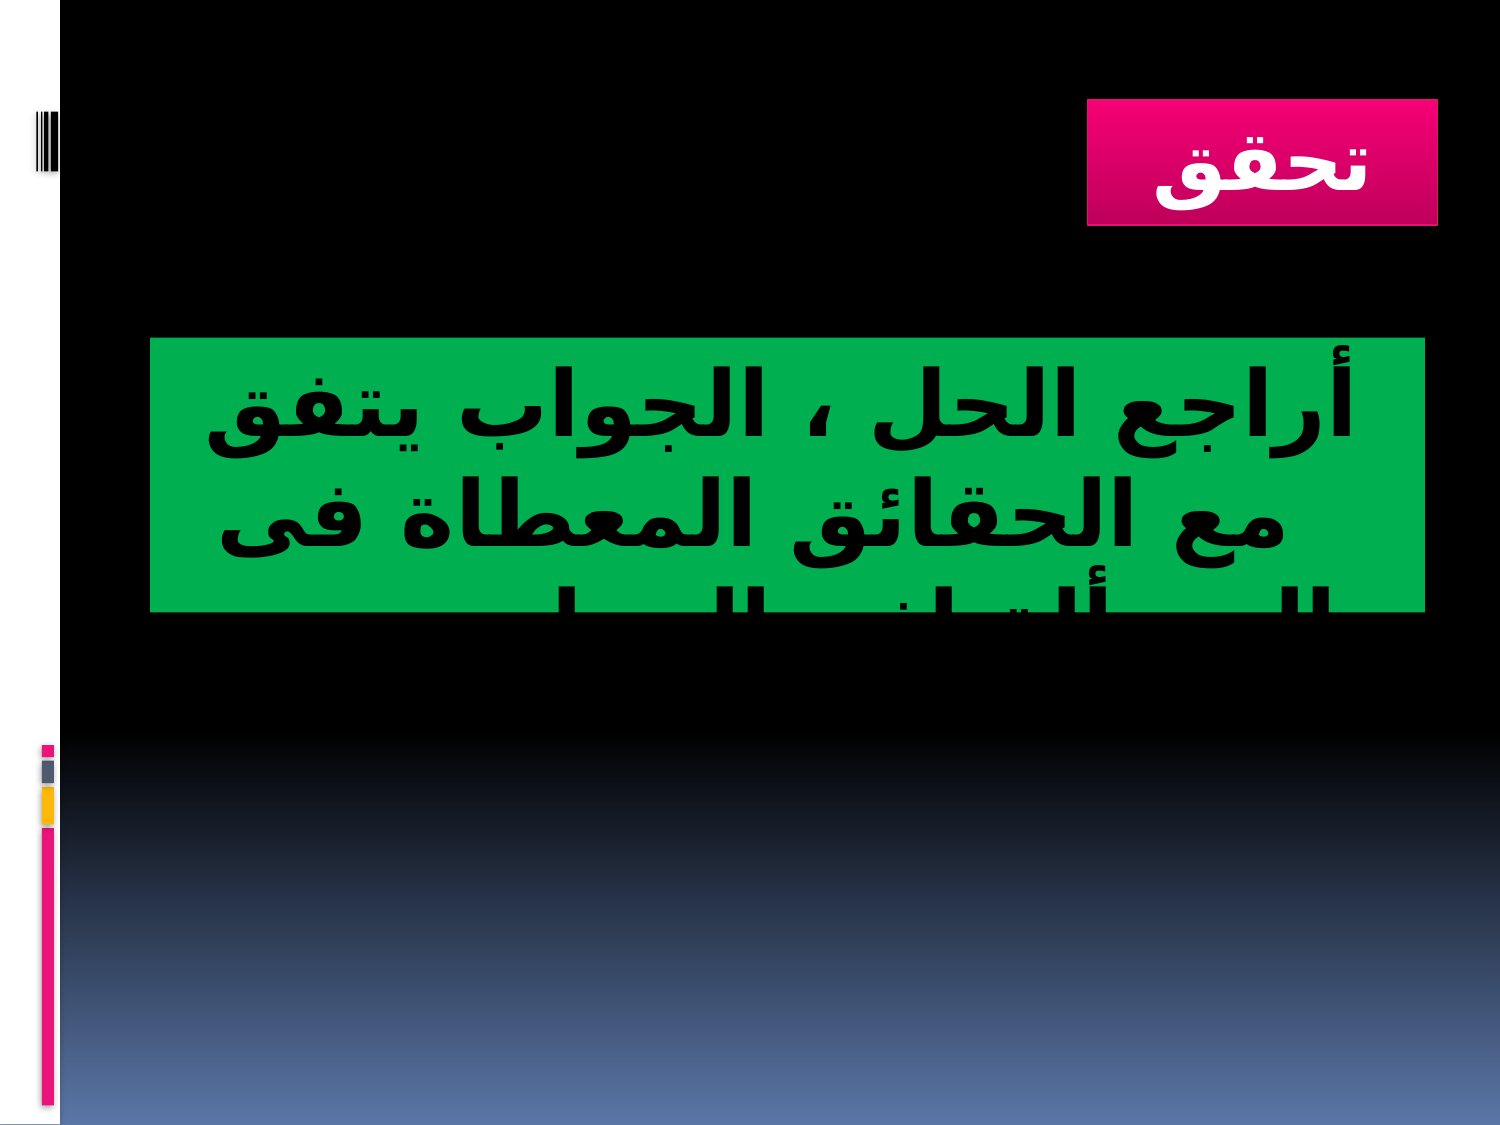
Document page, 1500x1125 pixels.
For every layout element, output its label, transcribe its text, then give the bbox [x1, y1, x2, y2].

title تحقق [1087, 99, 1438, 226]
list أراجع الحل ، الجواب يتفق مع الحقائق المعطاة فى المسألة إذن الجواب صحيح [150, 337, 1425, 613]
